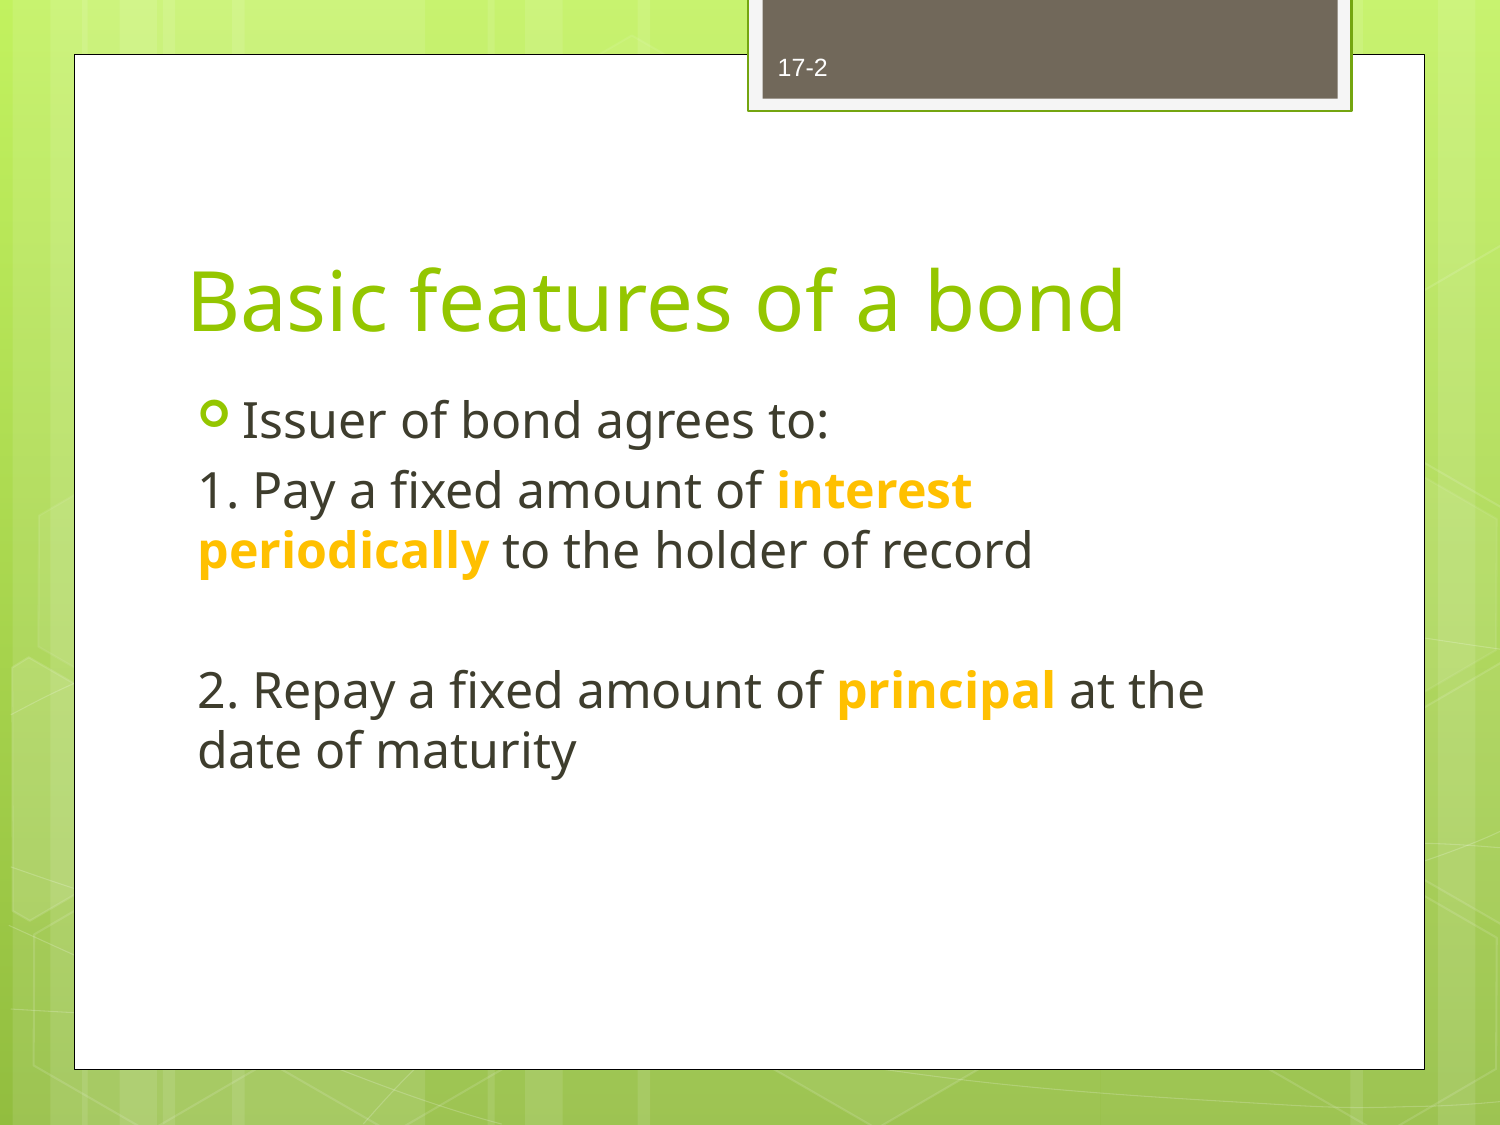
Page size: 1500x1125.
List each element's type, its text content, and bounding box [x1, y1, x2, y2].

list Issuer of bond agrees to: 1. Pay a fixed amount of interest periodically to the holder of record 2. Repay a fixed amount of principal at the date of maturity [171, 381, 1283, 957]
slide_number 17-2 [762, 36, 982, 97]
title Basic features of a bond [171, 168, 1324, 357]
